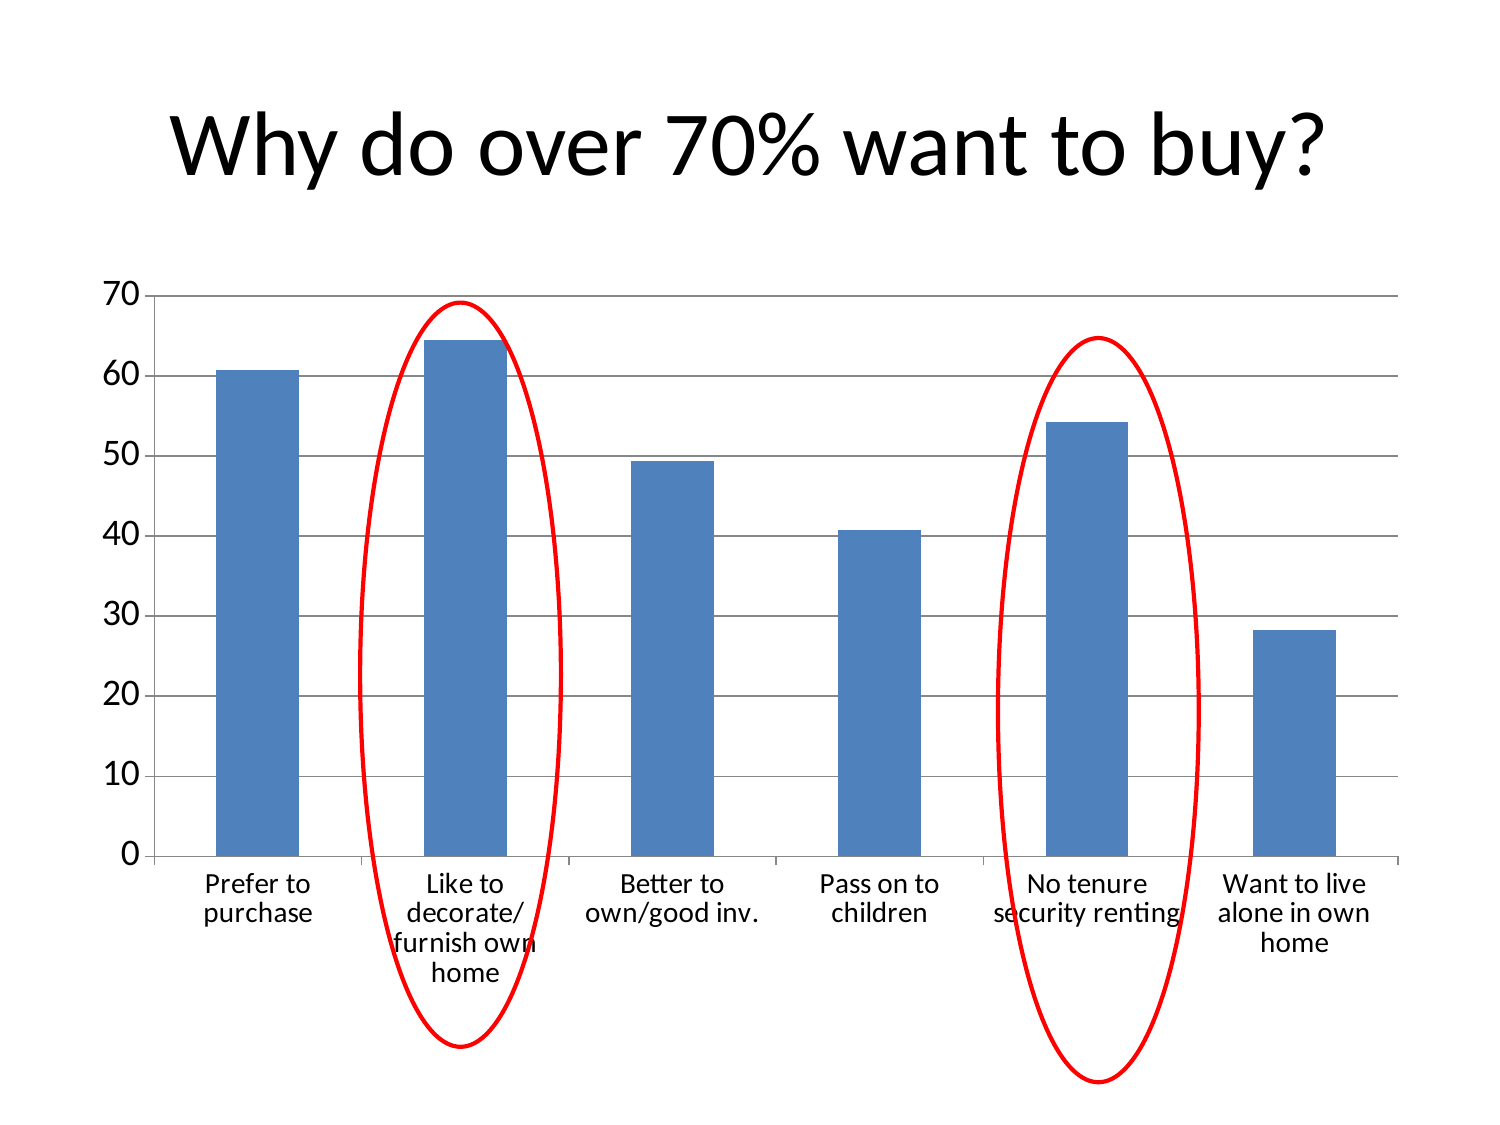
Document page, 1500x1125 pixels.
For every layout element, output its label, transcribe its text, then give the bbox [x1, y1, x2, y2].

text_box [1038, 1014, 1159, 1085]
text_box [416, 1014, 505, 1049]
chart [74, 262, 1426, 1006]
title Why do over 70% want to buy? [75, 45, 1425, 233]
